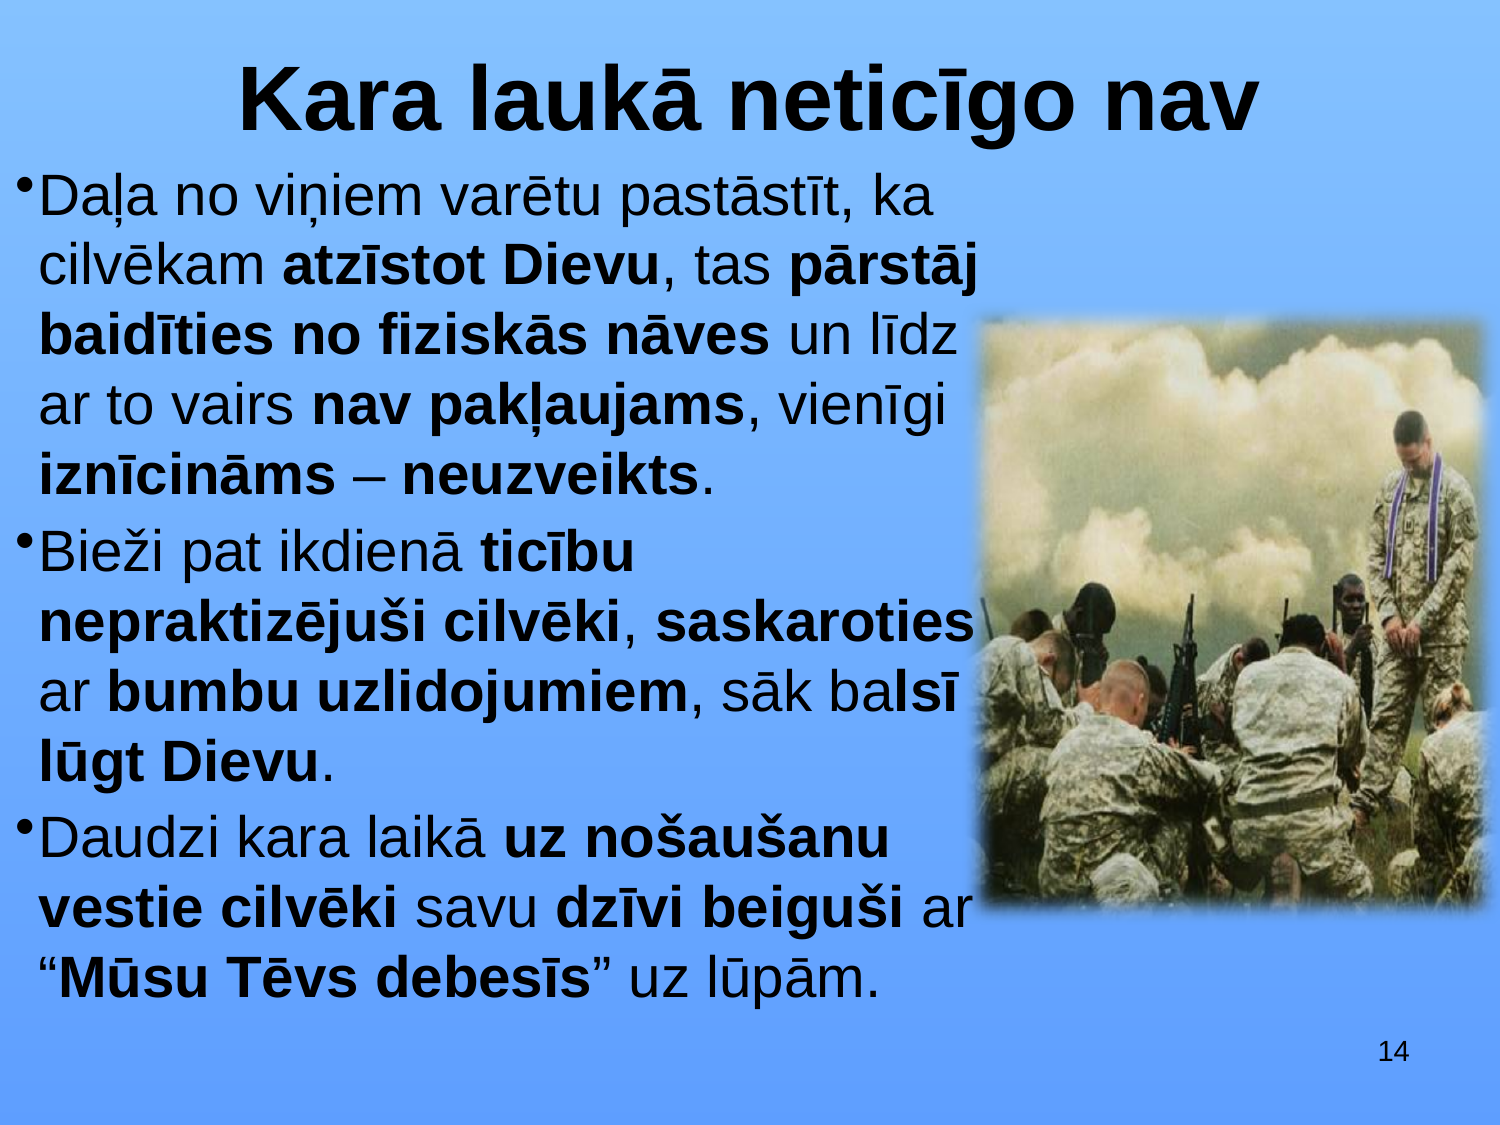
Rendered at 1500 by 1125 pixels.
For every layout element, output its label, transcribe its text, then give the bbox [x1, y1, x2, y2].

slide_number 14 [1074, 1024, 1426, 1103]
title Kara laukā neticīgo nav [0, 0, 1500, 188]
picture [962, 302, 1500, 925]
list Daļa no viņiem varētu pastāstīt, ka cilvēkam atzīstot Dievu, tas pārstāj baidīties no fiziskās nāves un līdz ar to vairs nav pakļaujams, vienīgi iznīcināms – neuzveikts. Bieži pat ikdienā ticību nepraktizējuši cilvēki, saskaroties ar bumbu uzlidojumiem, sāk balsī lūgt Dievu. Daudzi kara laikā uz nošaušanu vestie cilvēki savu dzīvi beiguši ar “Mūsu Tēvs debesīs” uz lūpām. [0, 148, 999, 892]
